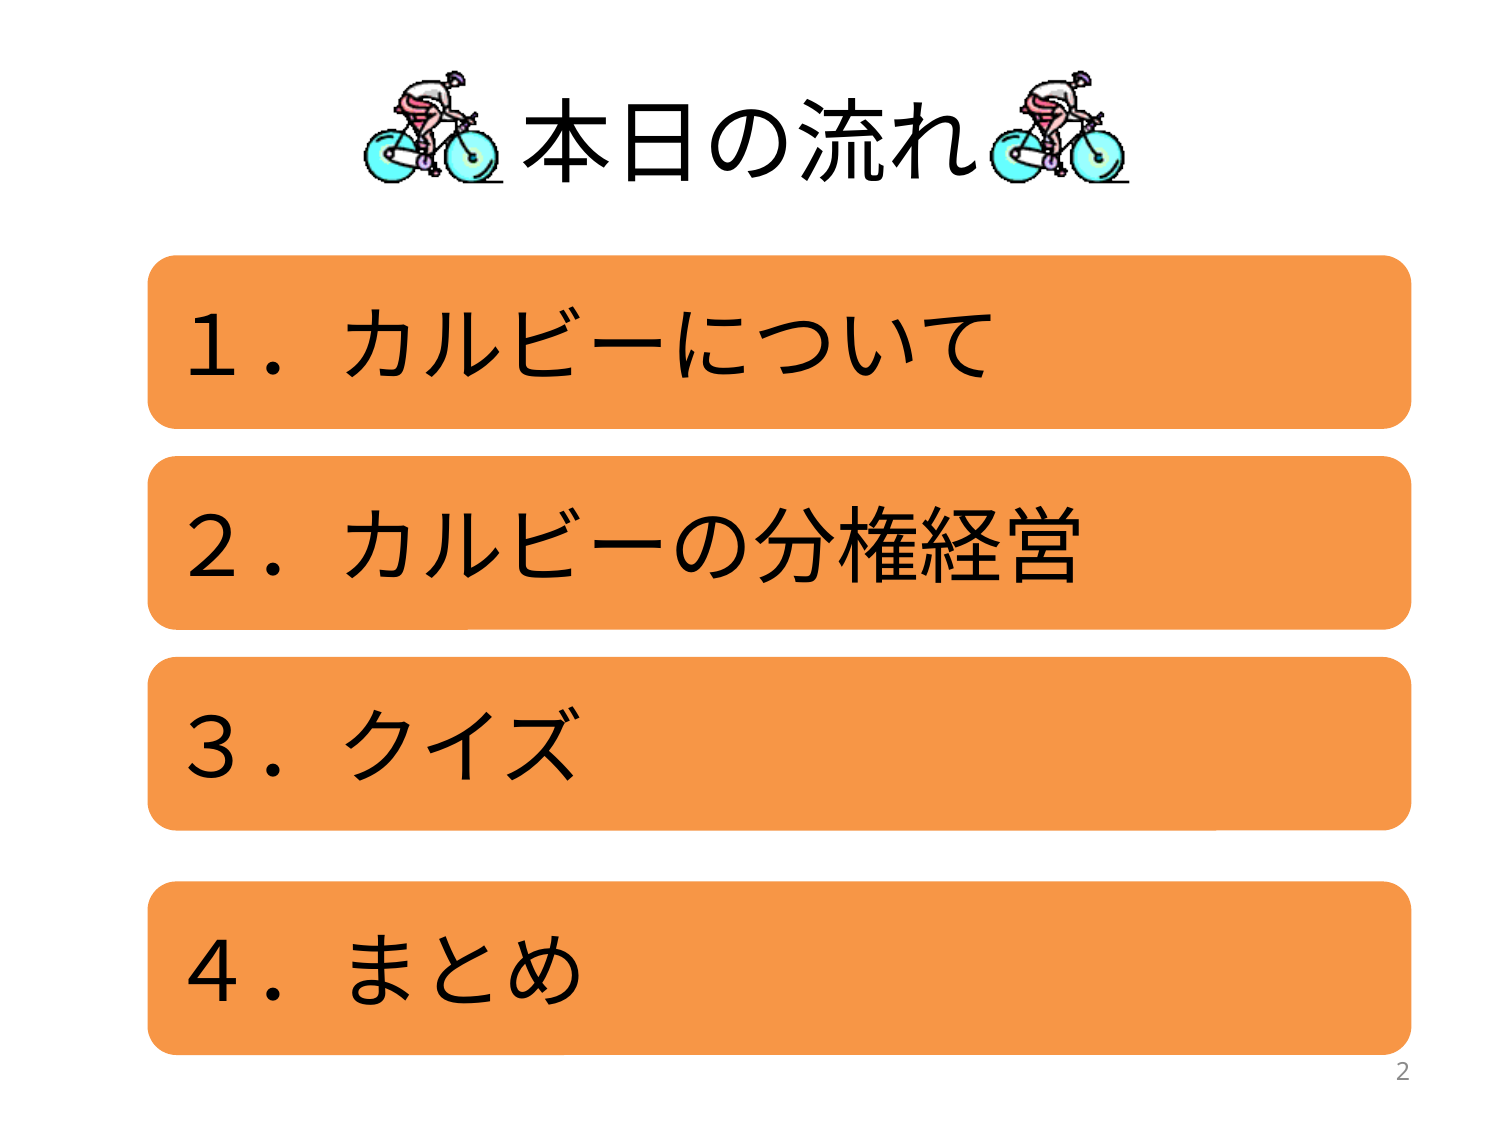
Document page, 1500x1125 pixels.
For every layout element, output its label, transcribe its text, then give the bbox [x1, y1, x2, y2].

picture [974, 66, 1133, 187]
slide_number 2 [1074, 1042, 1425, 1103]
text_box ３．クイズ [145, 654, 1414, 833]
title 本日の流れ [75, 45, 1425, 233]
text_box ２．カルビーの分権経営 [145, 454, 1414, 632]
text_box ４．まとめ [145, 879, 1414, 1058]
text_box １．カルビーについて [145, 253, 1414, 432]
picture [348, 66, 507, 187]
